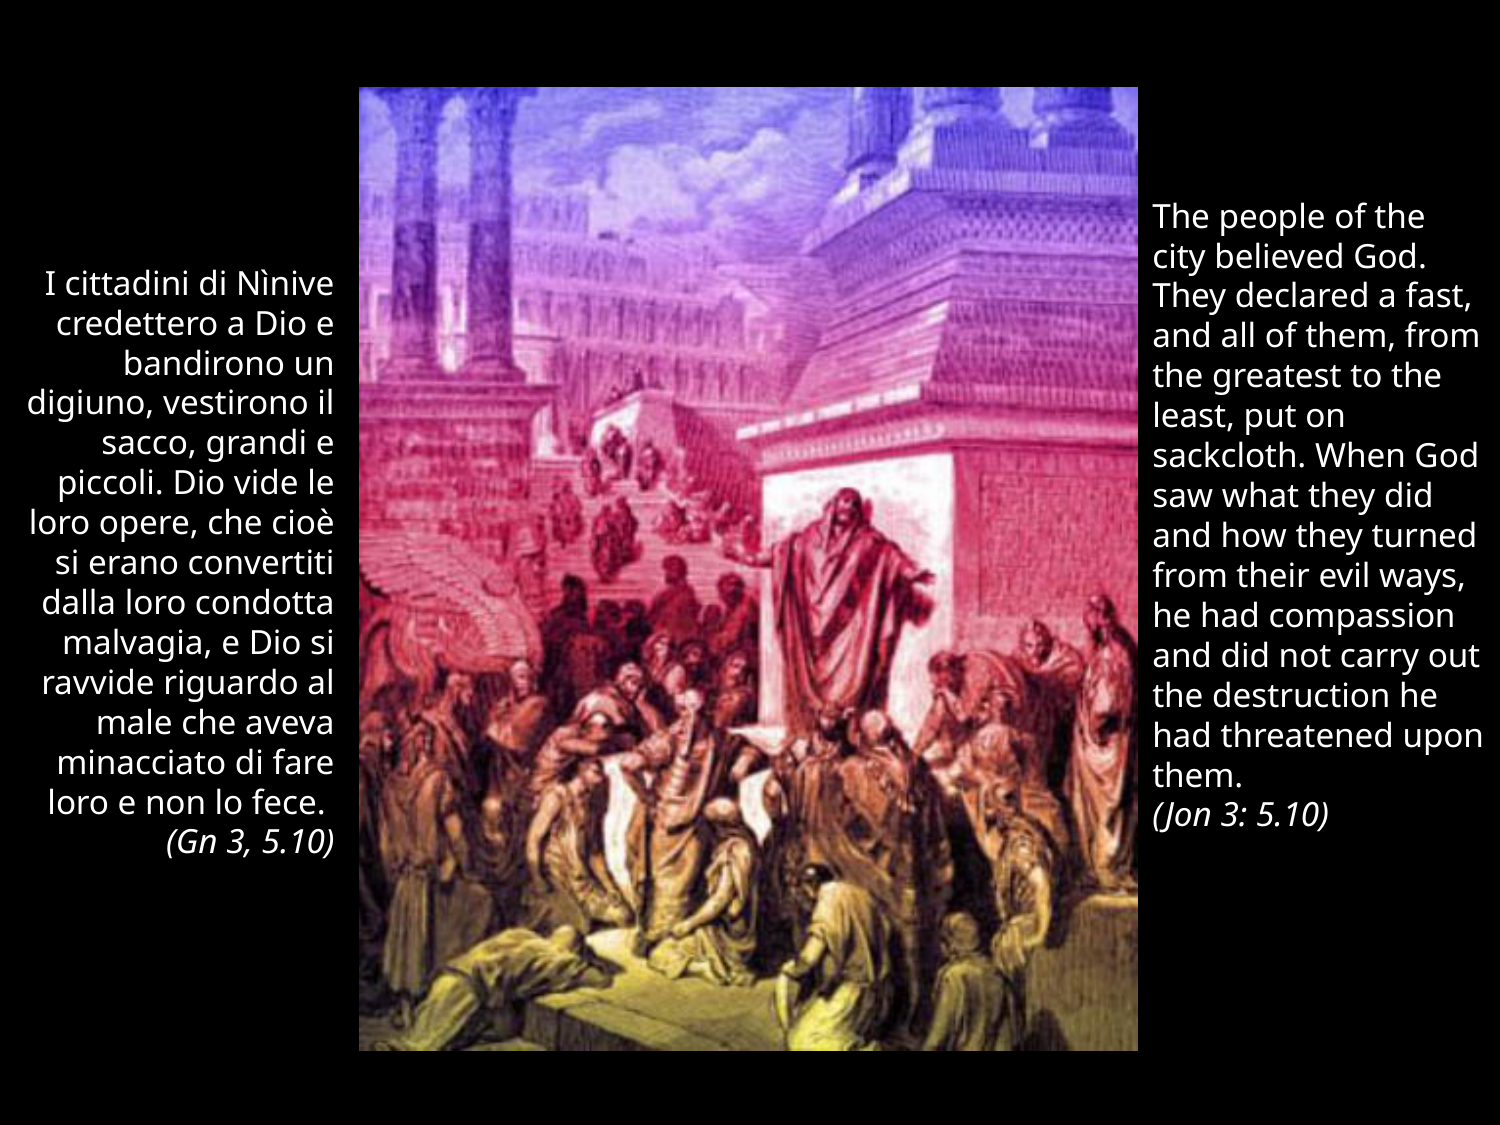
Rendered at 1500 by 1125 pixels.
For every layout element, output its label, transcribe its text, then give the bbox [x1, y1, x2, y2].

text_box The people of the city believed God. They declared a fast, and all of them, from the greatest to the least, put on sackcloth. When God saw what they did and how they turned from their evil ways, he had compassion and did not carry out the destruction he had threatened upon them. (Jon 3: 5.10) [1138, 187, 1500, 841]
title I cittadini di Nìnive credettero a Dio e bandirono un digiuno, vestirono il sacco, grandi e piccoli. Dio vide le loro opere, che cioè si erano convertiti dalla loro condotta malvagia, e Dio si ravvide riguardo al male che aveva minacciato di fare loro e non lo fece. (Gn 3, 5.10) [0, 487, 350, 675]
picture [359, 87, 1138, 1051]
